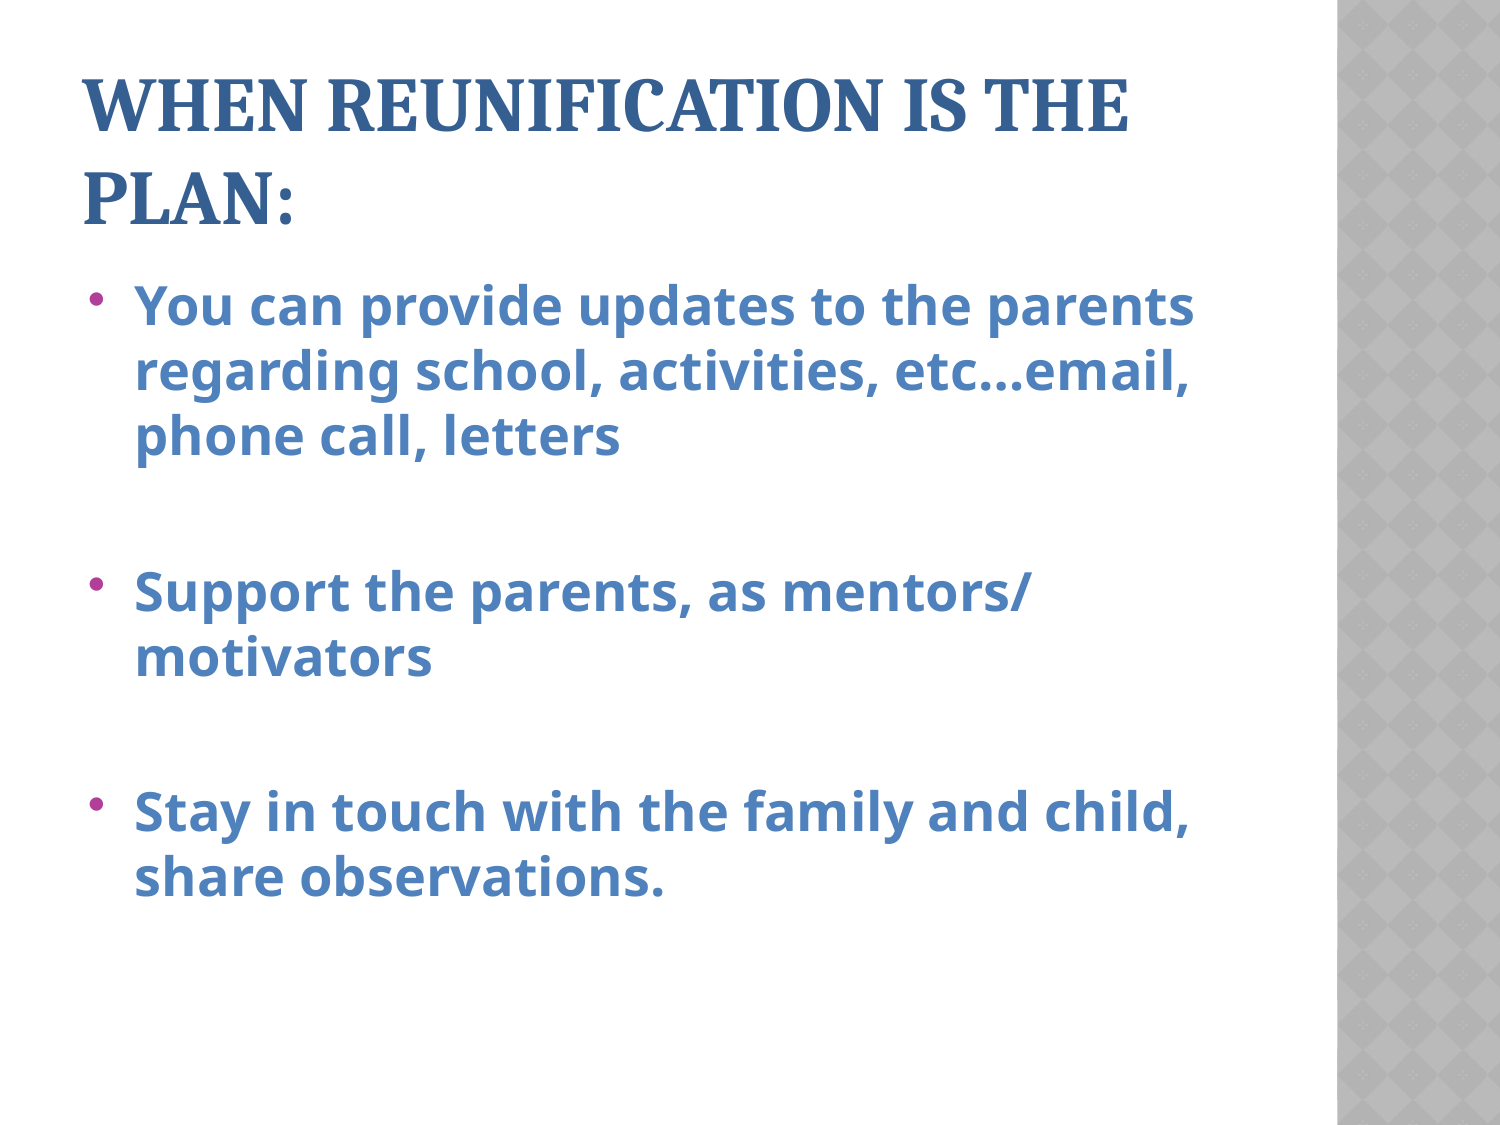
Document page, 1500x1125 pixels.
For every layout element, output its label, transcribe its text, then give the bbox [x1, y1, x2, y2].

list You can provide updates to the parents regarding school, activities, etc…email, phone call, letters Support the parents, as mentors/ motivators Stay in touch with the family and child, share observations. [75, 264, 1263, 1059]
title When Reunification is the Plan: [75, 52, 1263, 240]
